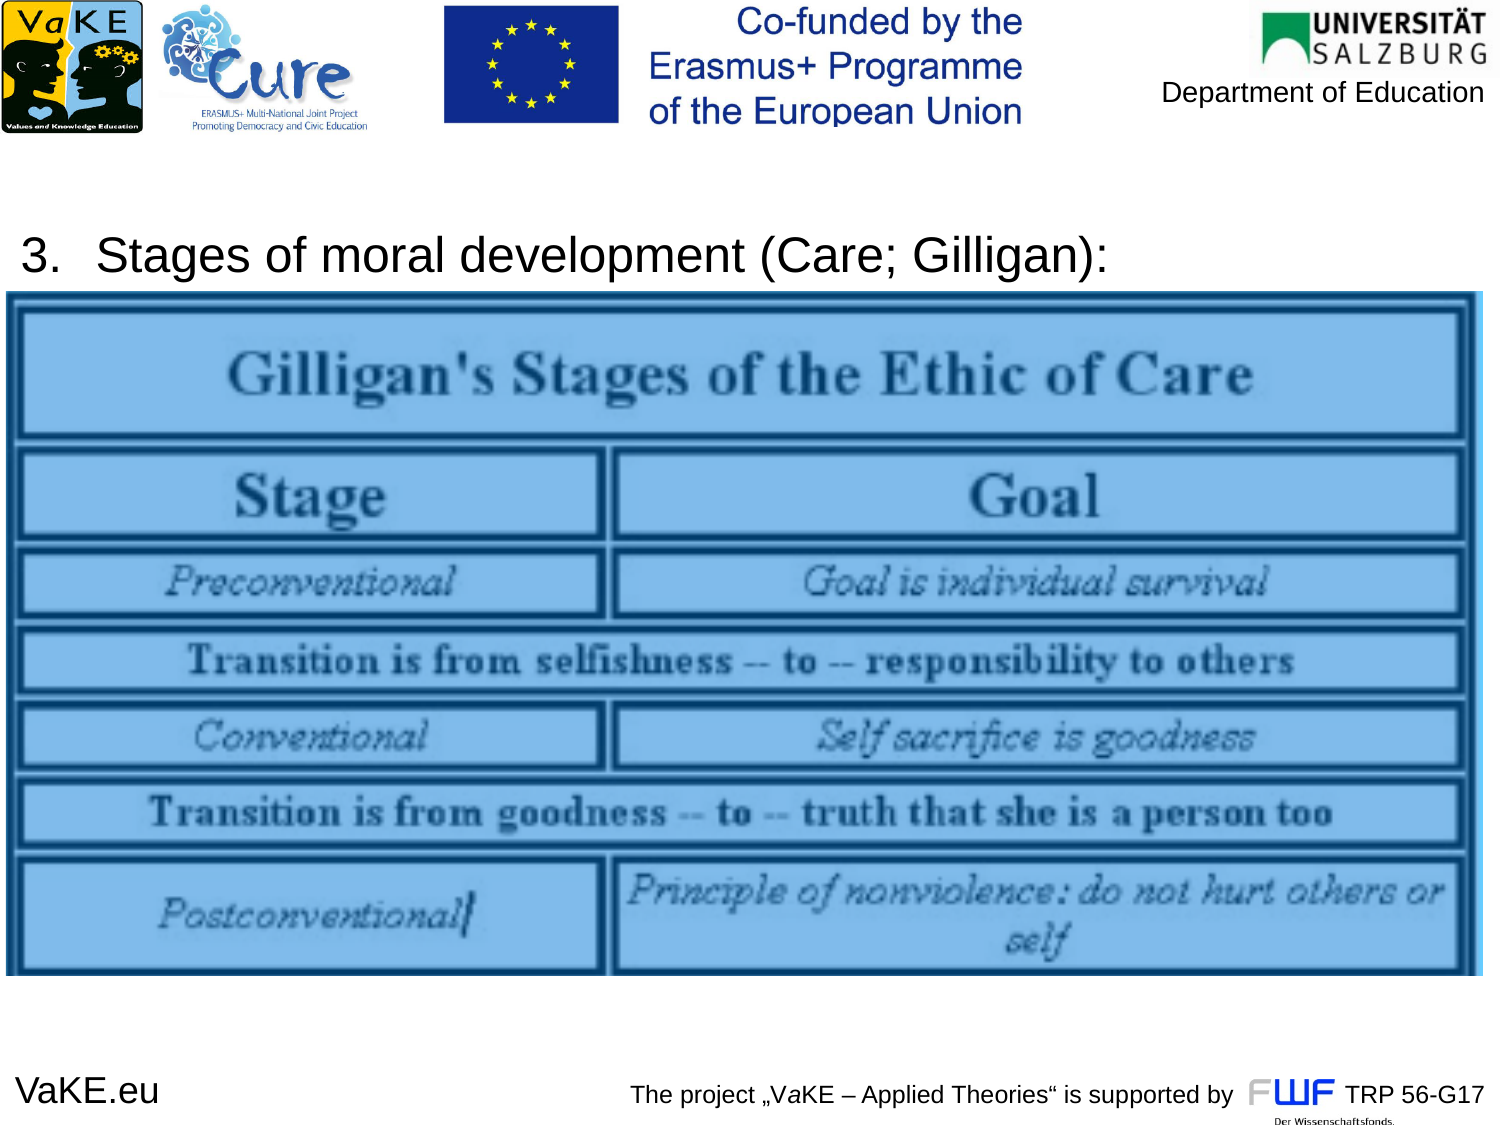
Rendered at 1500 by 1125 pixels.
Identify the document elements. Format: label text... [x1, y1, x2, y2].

picture [0, 0, 145, 135]
picture [5, 290, 1484, 977]
picture [1249, 1079, 1394, 1125]
text_box Stages of moral development (Care; Gilligan): [5, 215, 1500, 291]
picture [1249, 0, 1500, 78]
